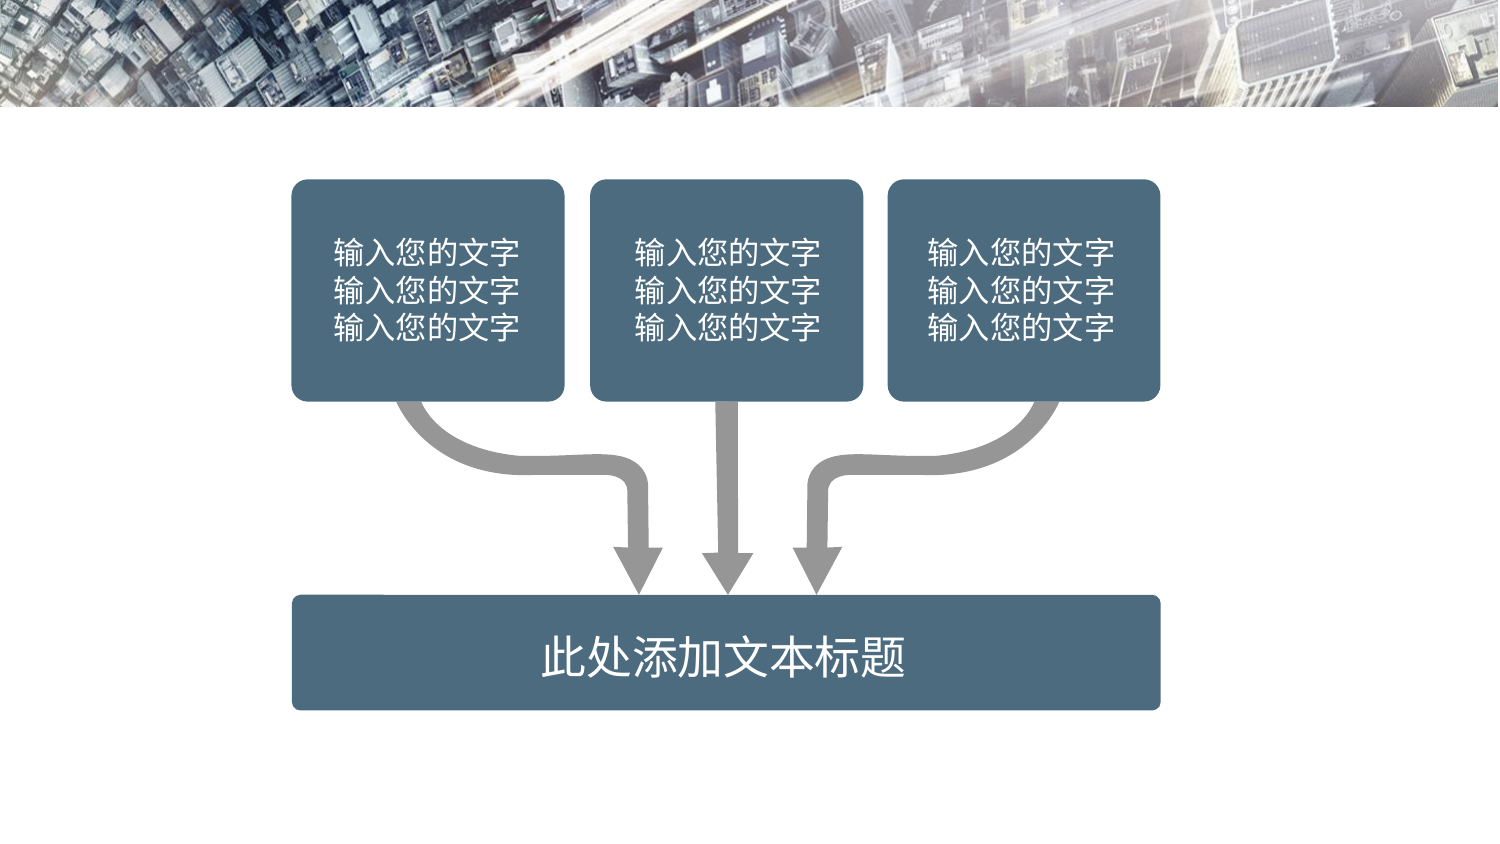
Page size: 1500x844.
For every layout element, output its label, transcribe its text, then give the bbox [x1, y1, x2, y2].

text_box [701, 402, 754, 595]
picture [0, 0, 1498, 107]
text_box [792, 402, 1060, 595]
text_box 此处添加文本标题 [487, 622, 961, 691]
text_box [112, 32, 739, 115]
text_box [396, 402, 663, 595]
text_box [590, 179, 864, 402]
text_box [291, 594, 1161, 711]
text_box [887, 179, 1161, 402]
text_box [291, 179, 565, 402]
